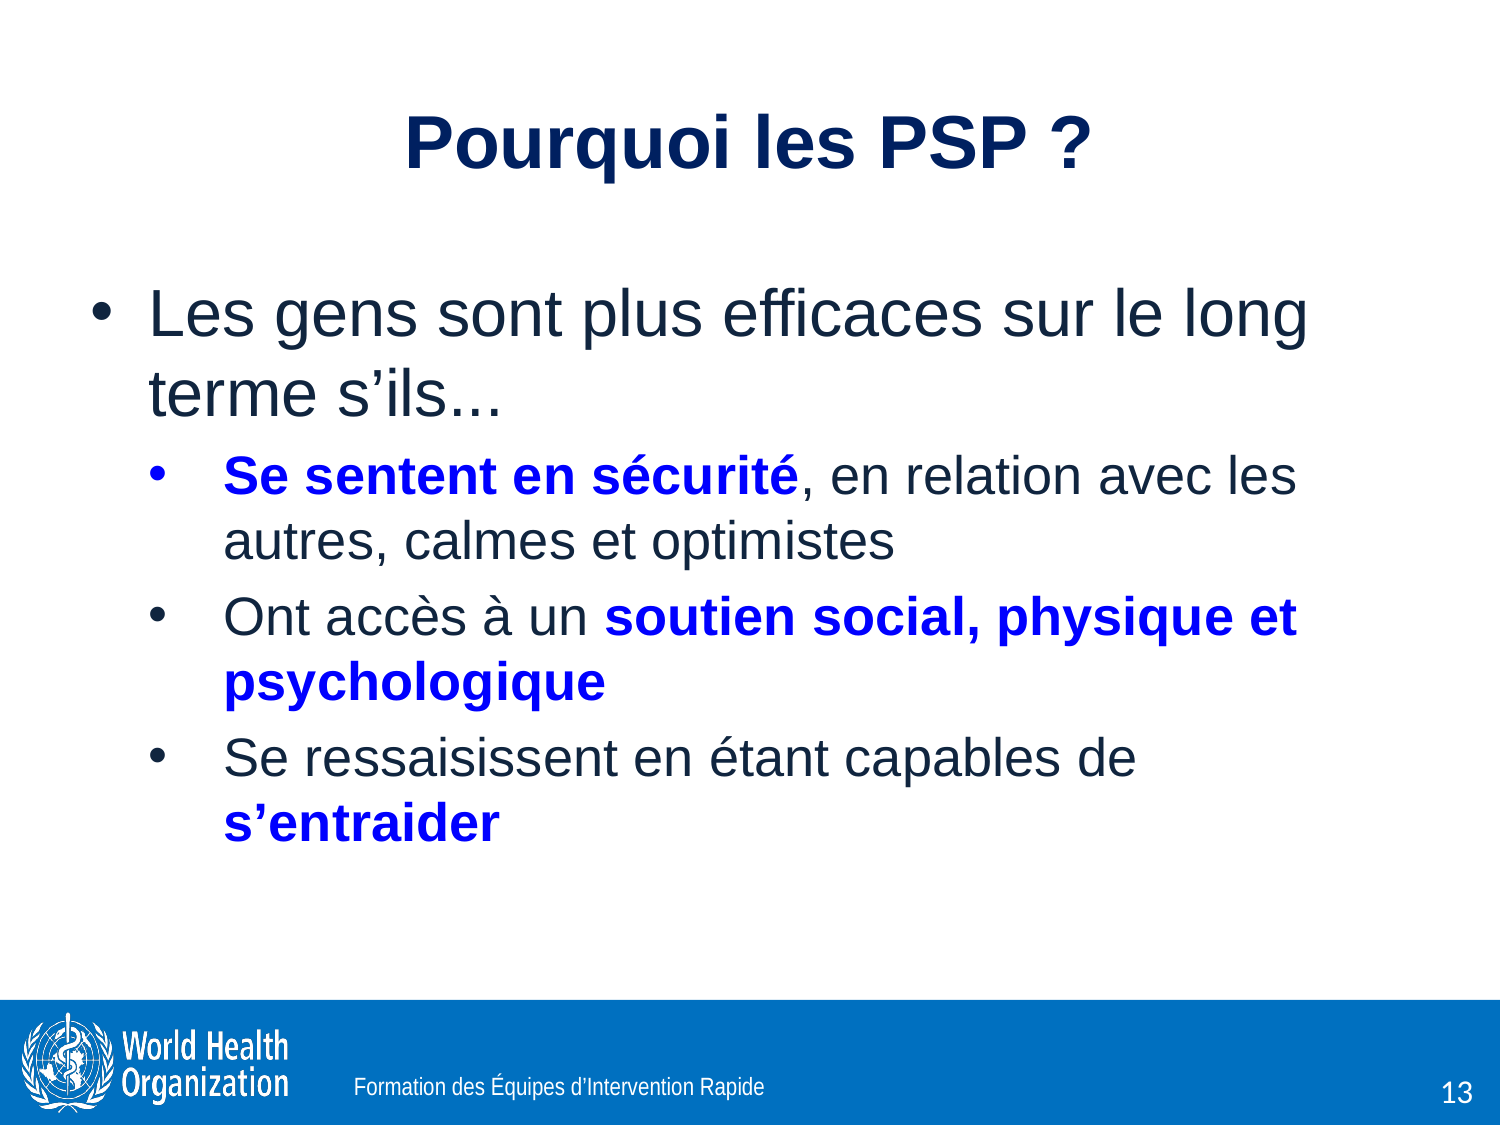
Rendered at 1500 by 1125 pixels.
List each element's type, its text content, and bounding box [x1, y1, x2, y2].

list Les gens sont plus efficaces sur le long terme s’ils... Se sentent en sécurité, en relation avec les autres, calmes et optimistes Ont accès à un soutien social, physique et psychologique Se ressaisissent en étant capables de s’entraider [75, 262, 1425, 1005]
picture [21, 1012, 288, 1113]
title Pourquoi les PSP ? [75, 45, 1425, 233]
